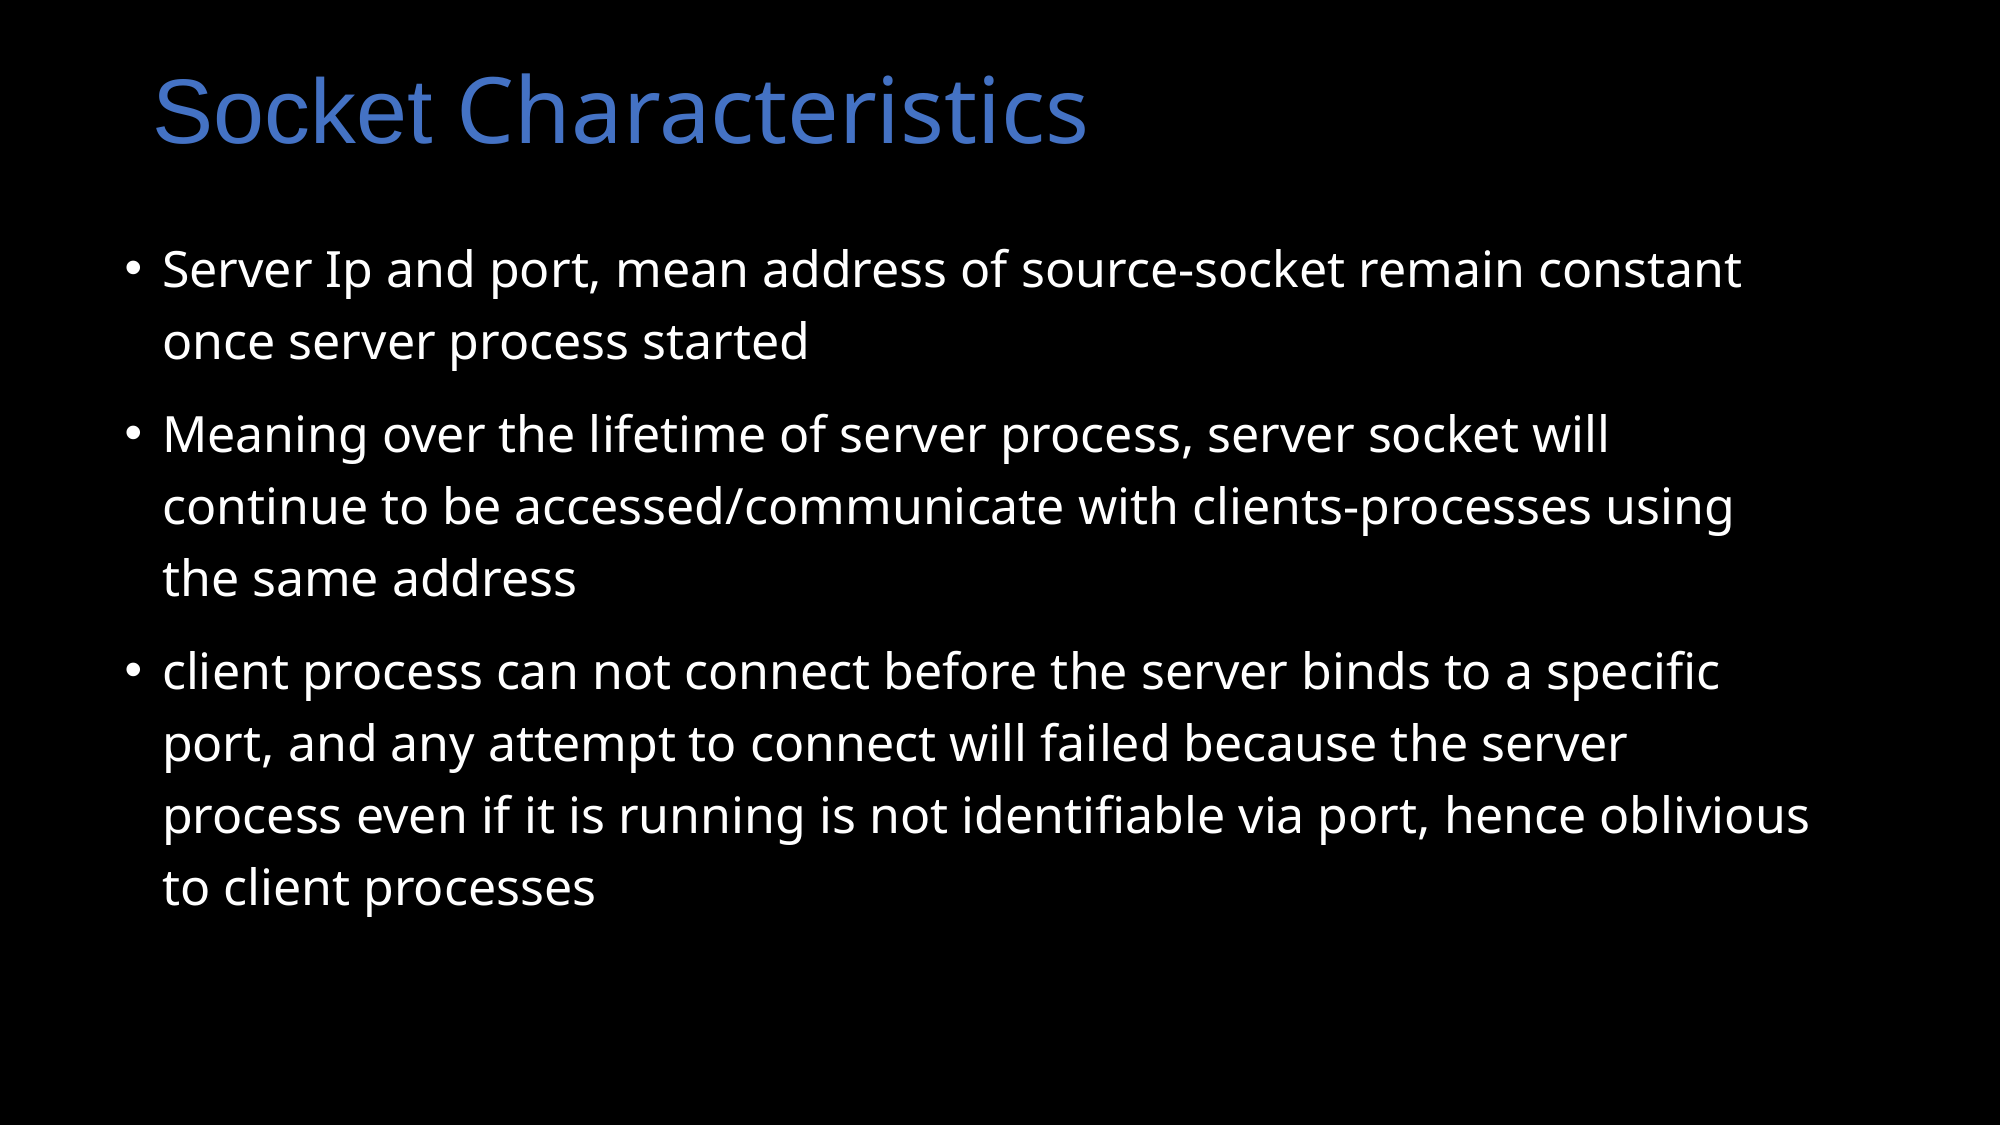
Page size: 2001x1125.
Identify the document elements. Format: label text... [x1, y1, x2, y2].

title Socket Characteristics [137, 59, 1863, 278]
list Server Ip and port, mean address of source-socket remain constant once server process started Meaning over the lifetime of server process, server socket will continue to be accessed/communicate with clients-processes using the same address client process can not connect before the server binds to a specific port, and any attempt to connect will failed because the server process even if it is running is not identifiable via port, hence oblivious to client processes [109, 218, 1835, 935]
